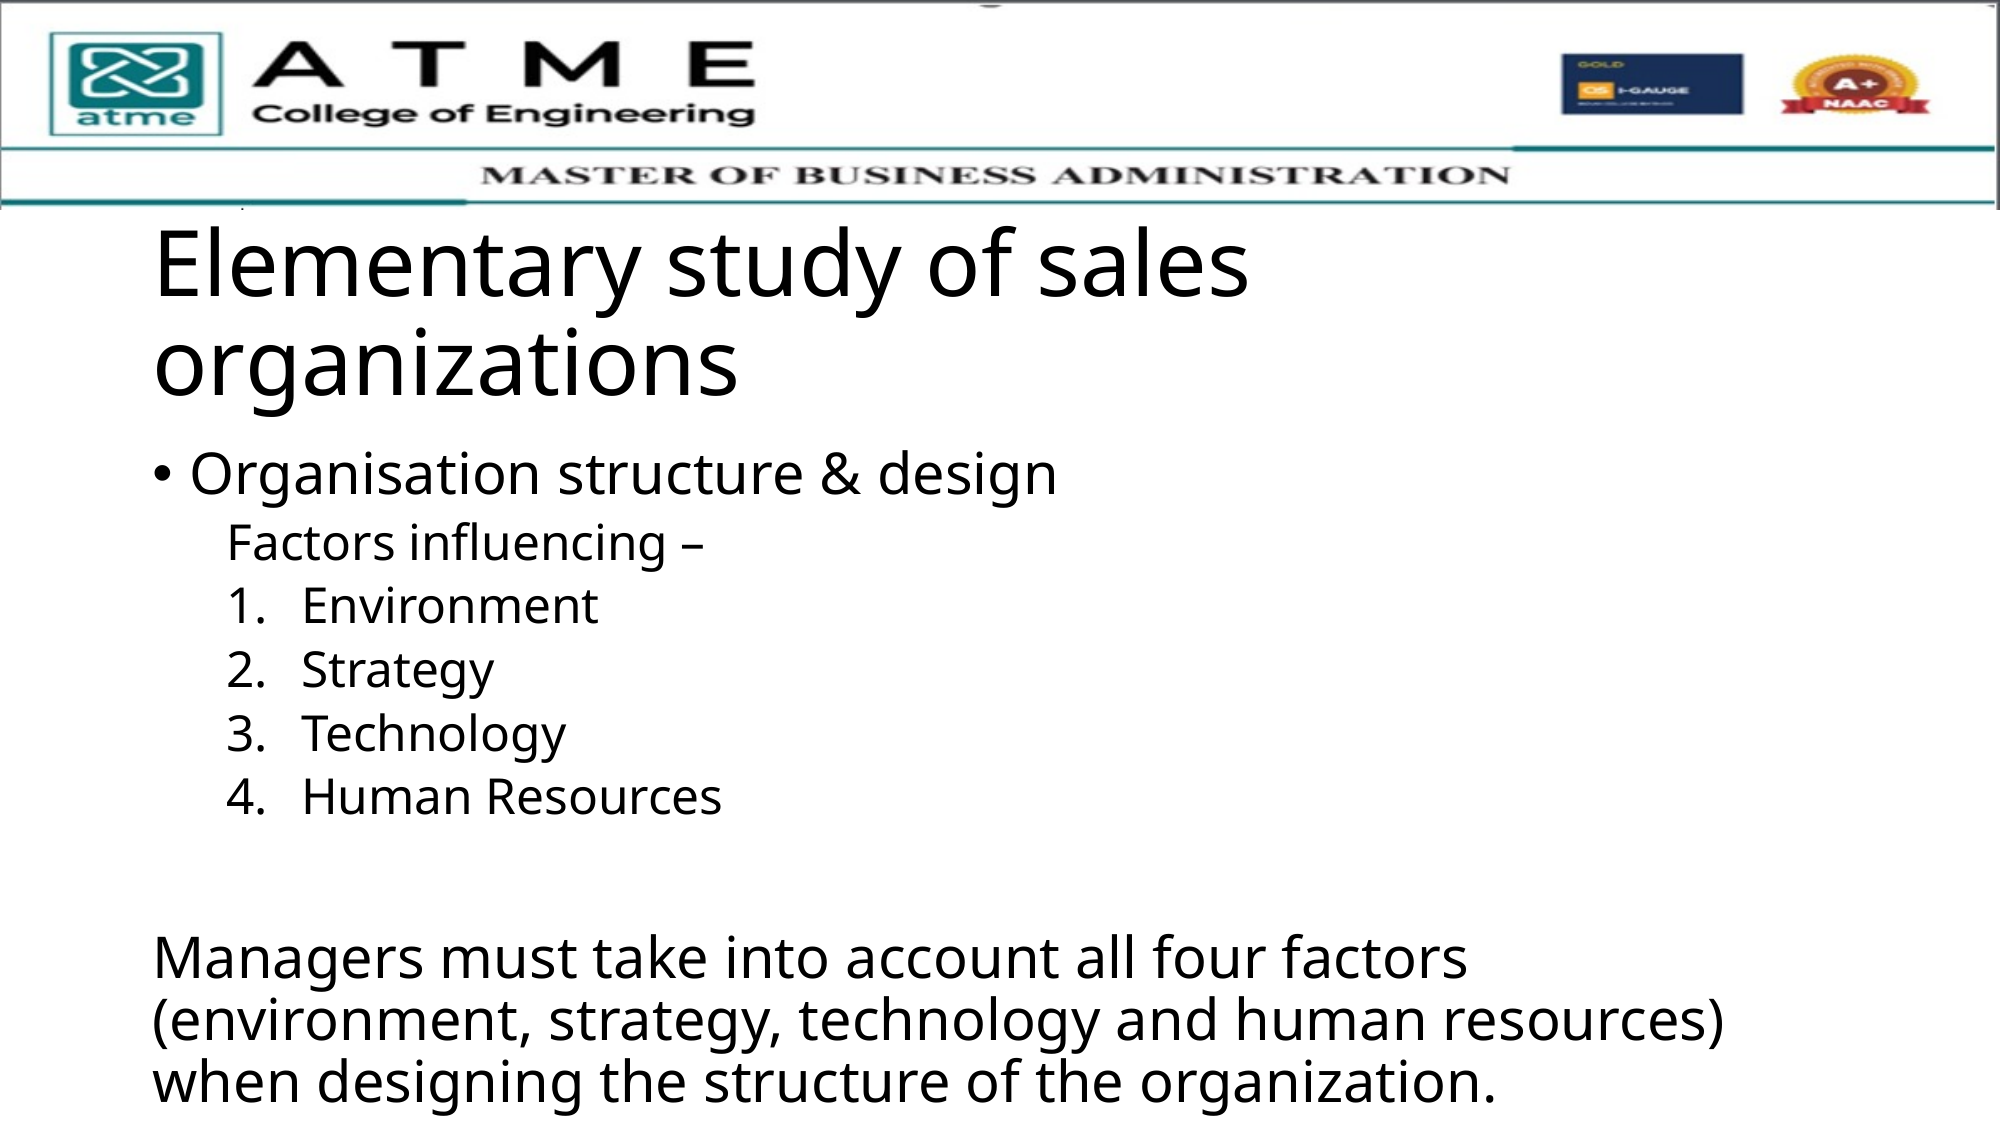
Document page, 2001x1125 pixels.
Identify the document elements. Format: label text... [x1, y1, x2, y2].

picture [0, 0, 2000, 210]
list Organisation structure & design Factors influencing – Environment Strategy Technology Human Resources Managers must take into account all four factors (environment, strategy, technology and human resources) when designing the structure of the organization. [137, 437, 1863, 1125]
title Elementary study of sales organizations [137, 220, 1863, 413]
